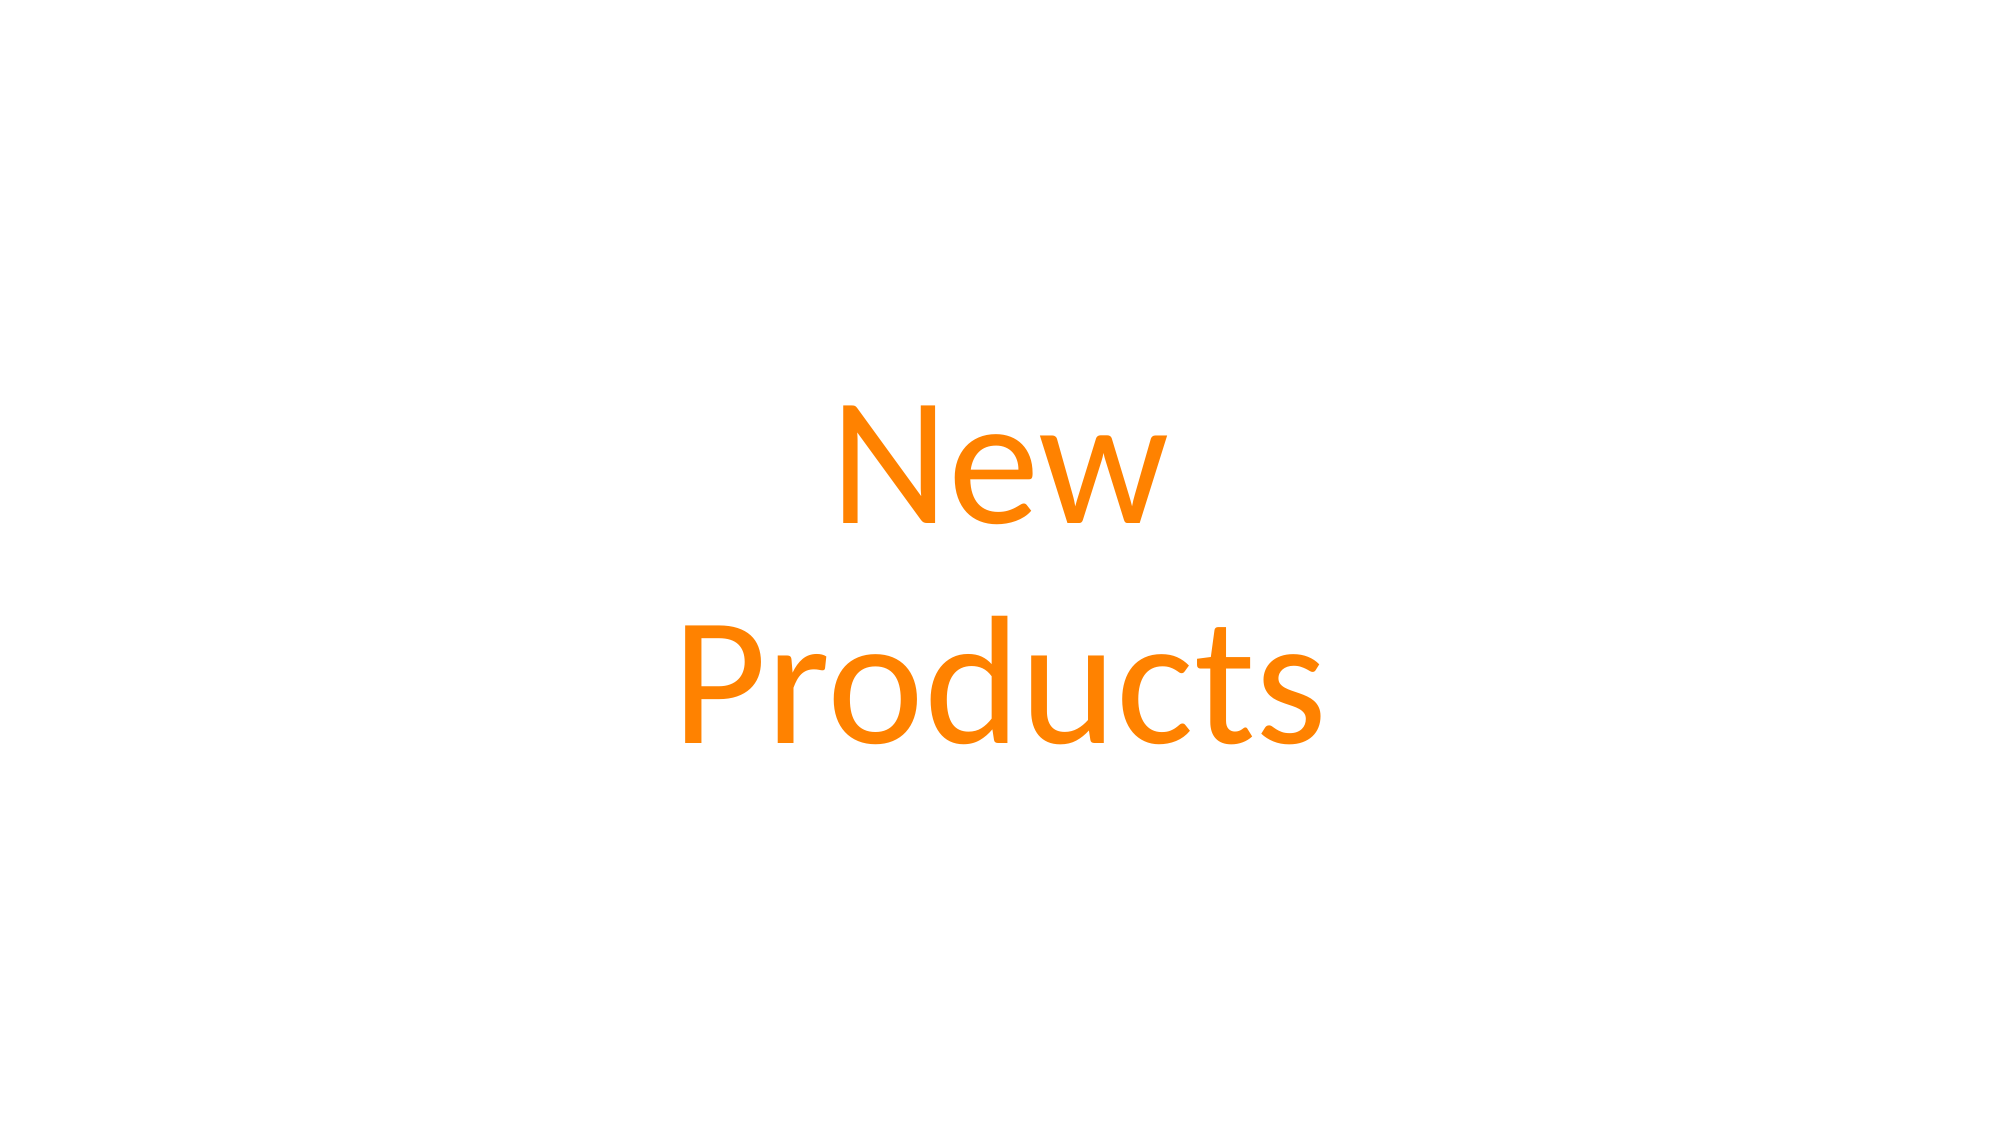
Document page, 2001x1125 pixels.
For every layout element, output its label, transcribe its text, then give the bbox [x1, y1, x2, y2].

text_box New Products [656, 332, 1344, 788]
